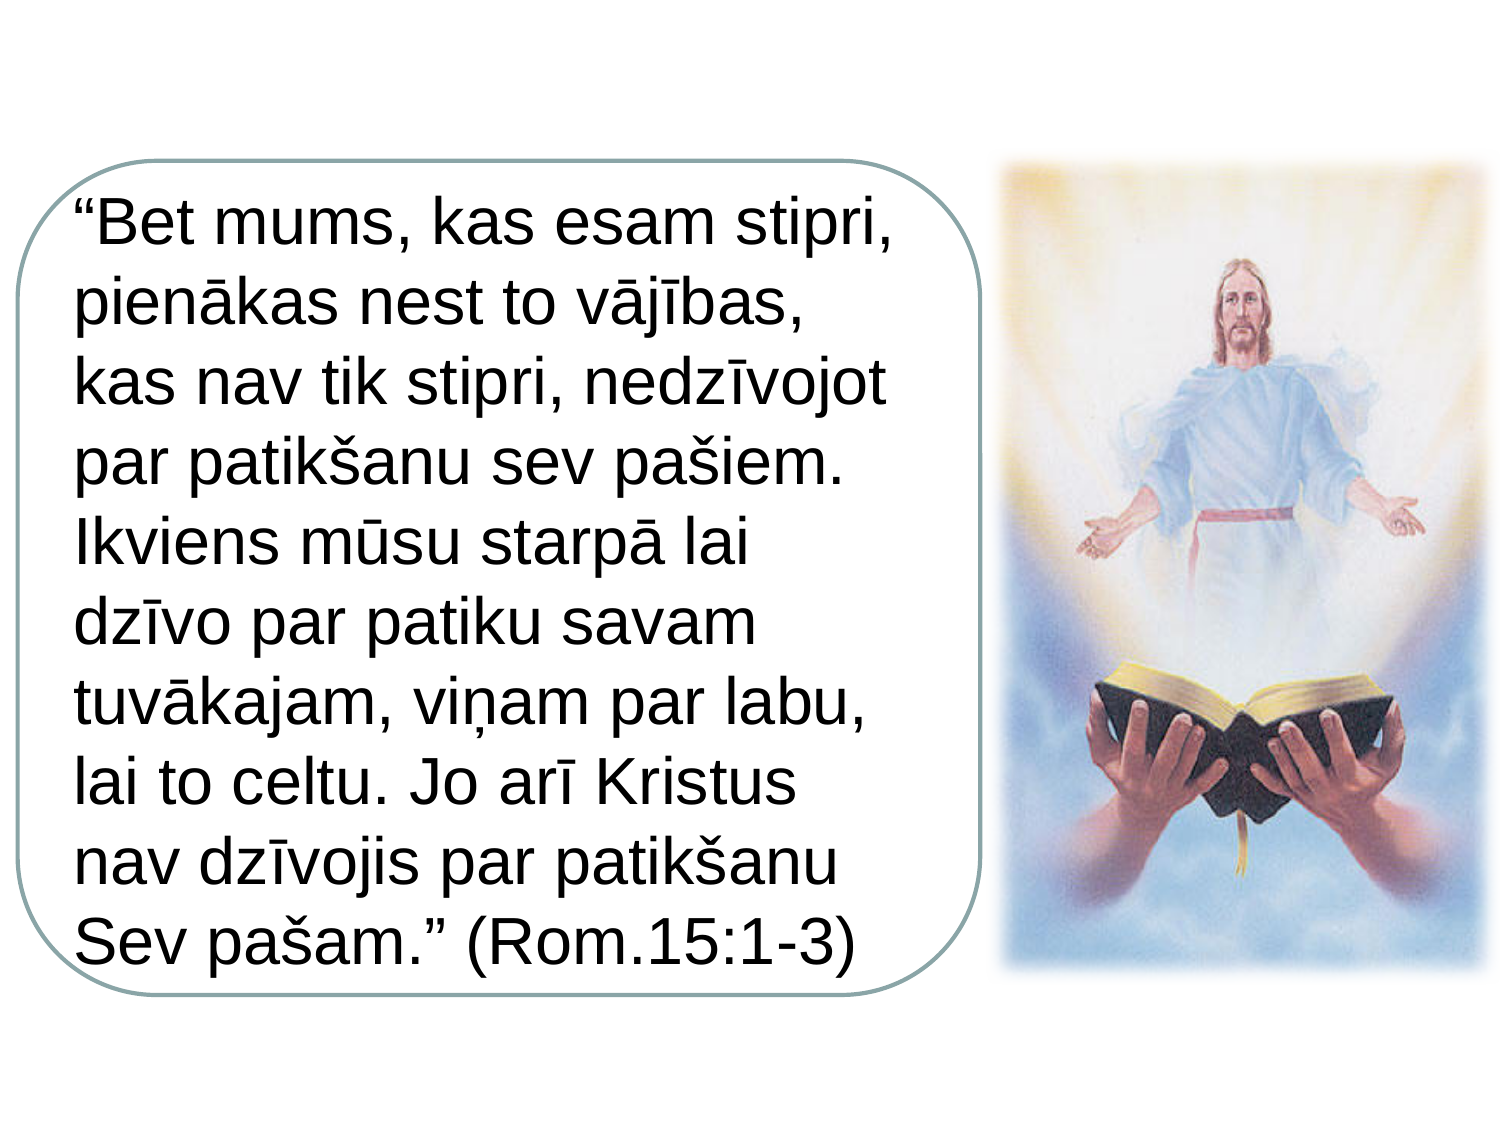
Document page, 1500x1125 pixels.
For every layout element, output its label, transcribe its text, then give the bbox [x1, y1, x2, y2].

picture [985, 148, 1500, 986]
text_box “Bet mums, kas esam stipri, pienākas nest to vājības, kas nav tik stipri, nedzīvojot par patikšanu sev pašiem. Ikviens mūsu starpā lai dzīvo par patiku savam tuvākajam, viņam par labu, lai to celtu. Jo arī Kristus nav dzīvojis par patikšanu Sev pašam.” (Rom.15:1-3) [15, 158, 980, 998]
